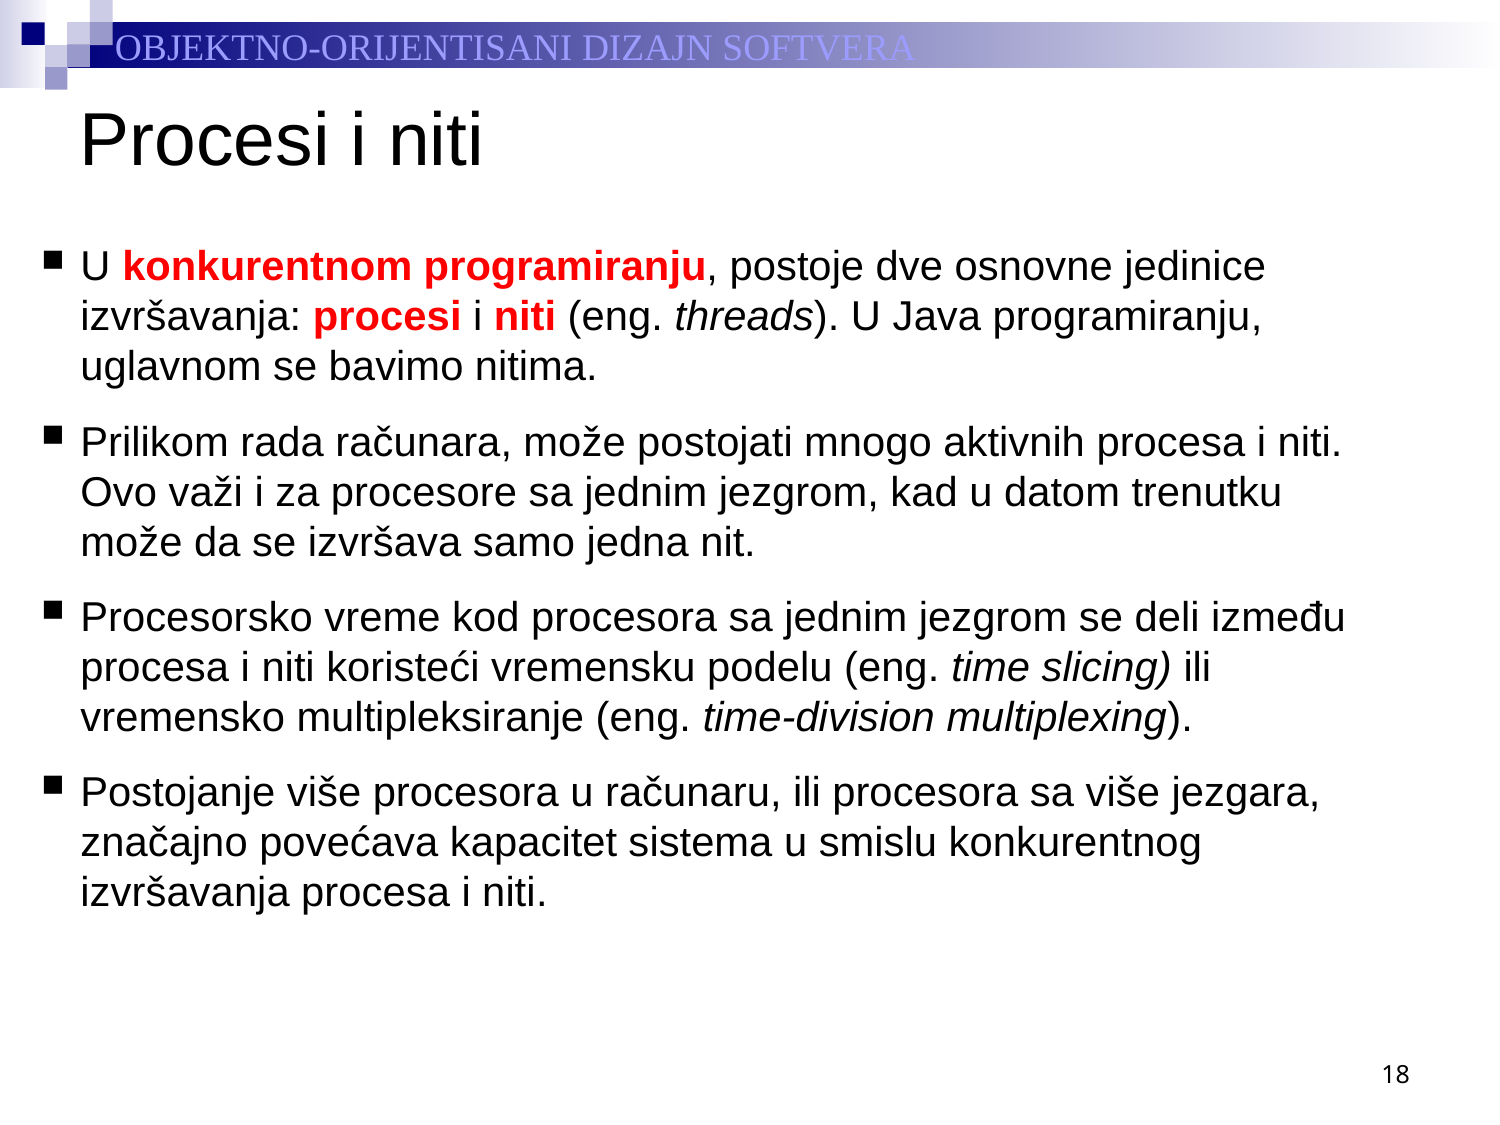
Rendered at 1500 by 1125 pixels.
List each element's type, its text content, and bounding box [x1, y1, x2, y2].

slide_number 18 [1074, 1024, 1426, 1101]
text_box U konkurentnom programiranju, postoje dve osnovne jedinice izvršavanja: procesi i niti (eng. threads). U Java programiranju, uglavnom se bavimo nitima. Prilikom rada računara, može postojati mnogo aktivnih procesa i niti. Ovo važi i za procesore sa jednim jezgrom, kad u datom trenutku može da se izvršava samo jedna nit. Procesorsko vreme kod procesora sa jednim jezgrom se deli između procesa i niti koristeći vremensku podelu (eng. time slicing) ili vremensko multipleksiranje (eng. time-division multiplexing). Postojanje više procesora u računaru, ili procesora sa više jezgara, značajno povećava kapacitet sistema u smislu konkurentnog izvršavanja procesa i niti. [29, 231, 1400, 941]
title Procesi i niti [64, 86, 526, 185]
